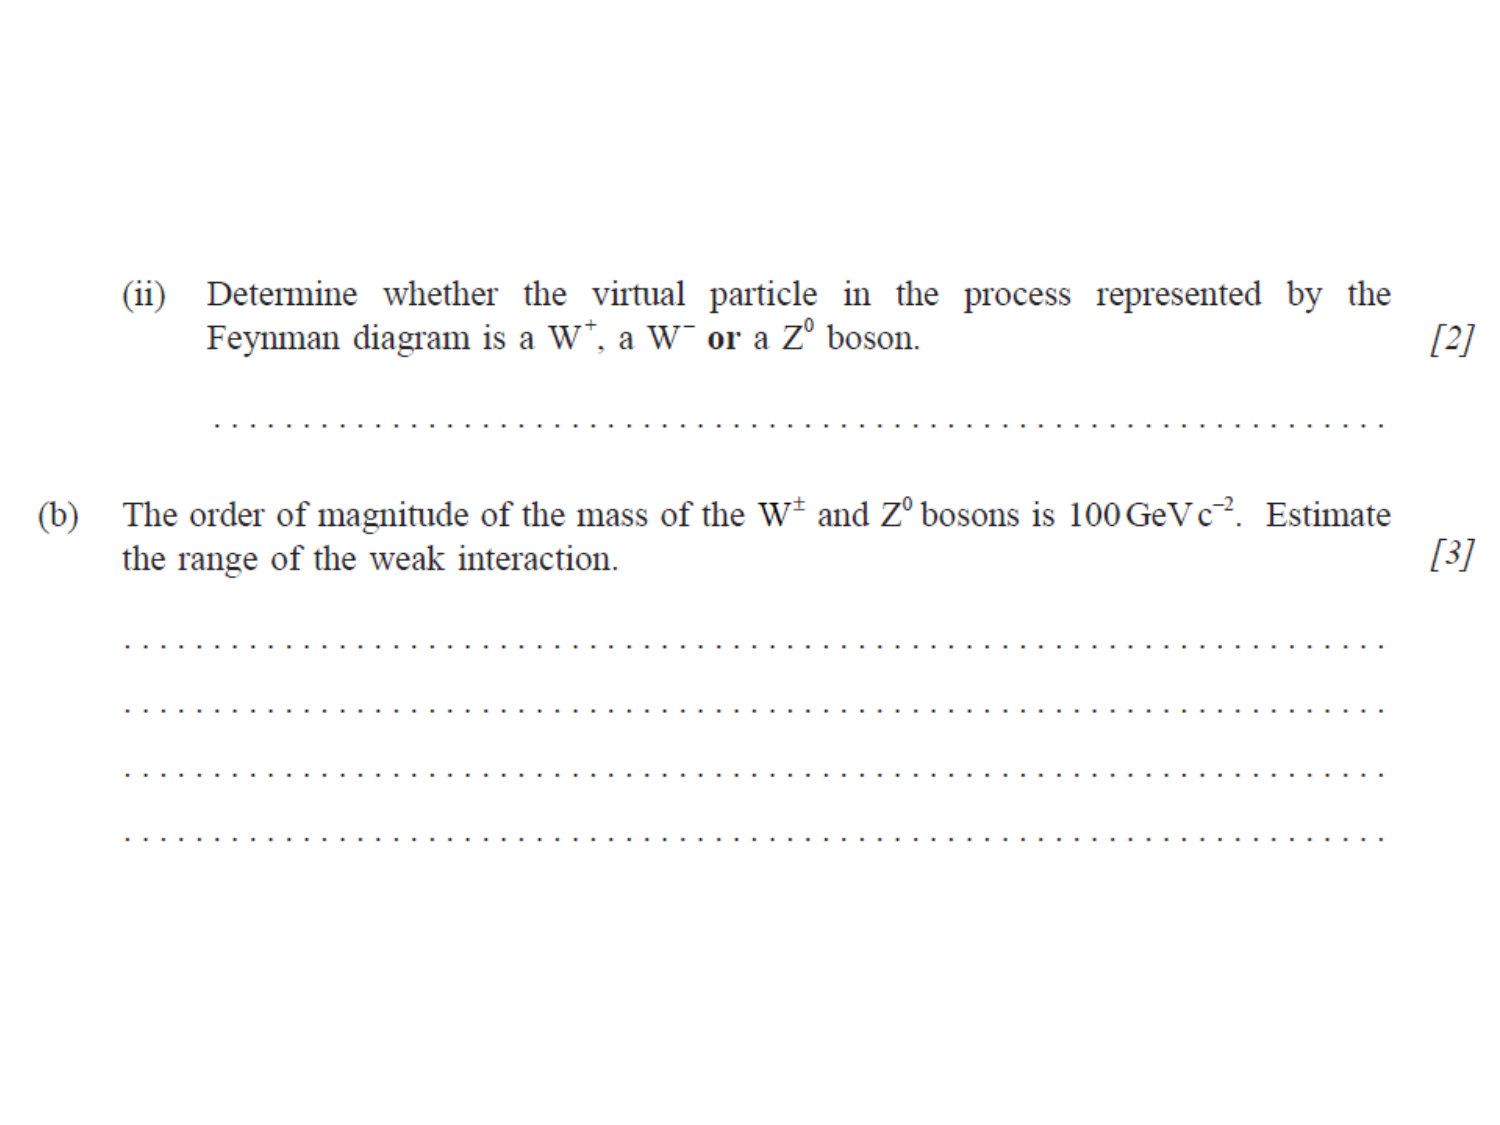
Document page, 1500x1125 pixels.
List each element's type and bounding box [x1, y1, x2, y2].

picture [5, 257, 1494, 868]
